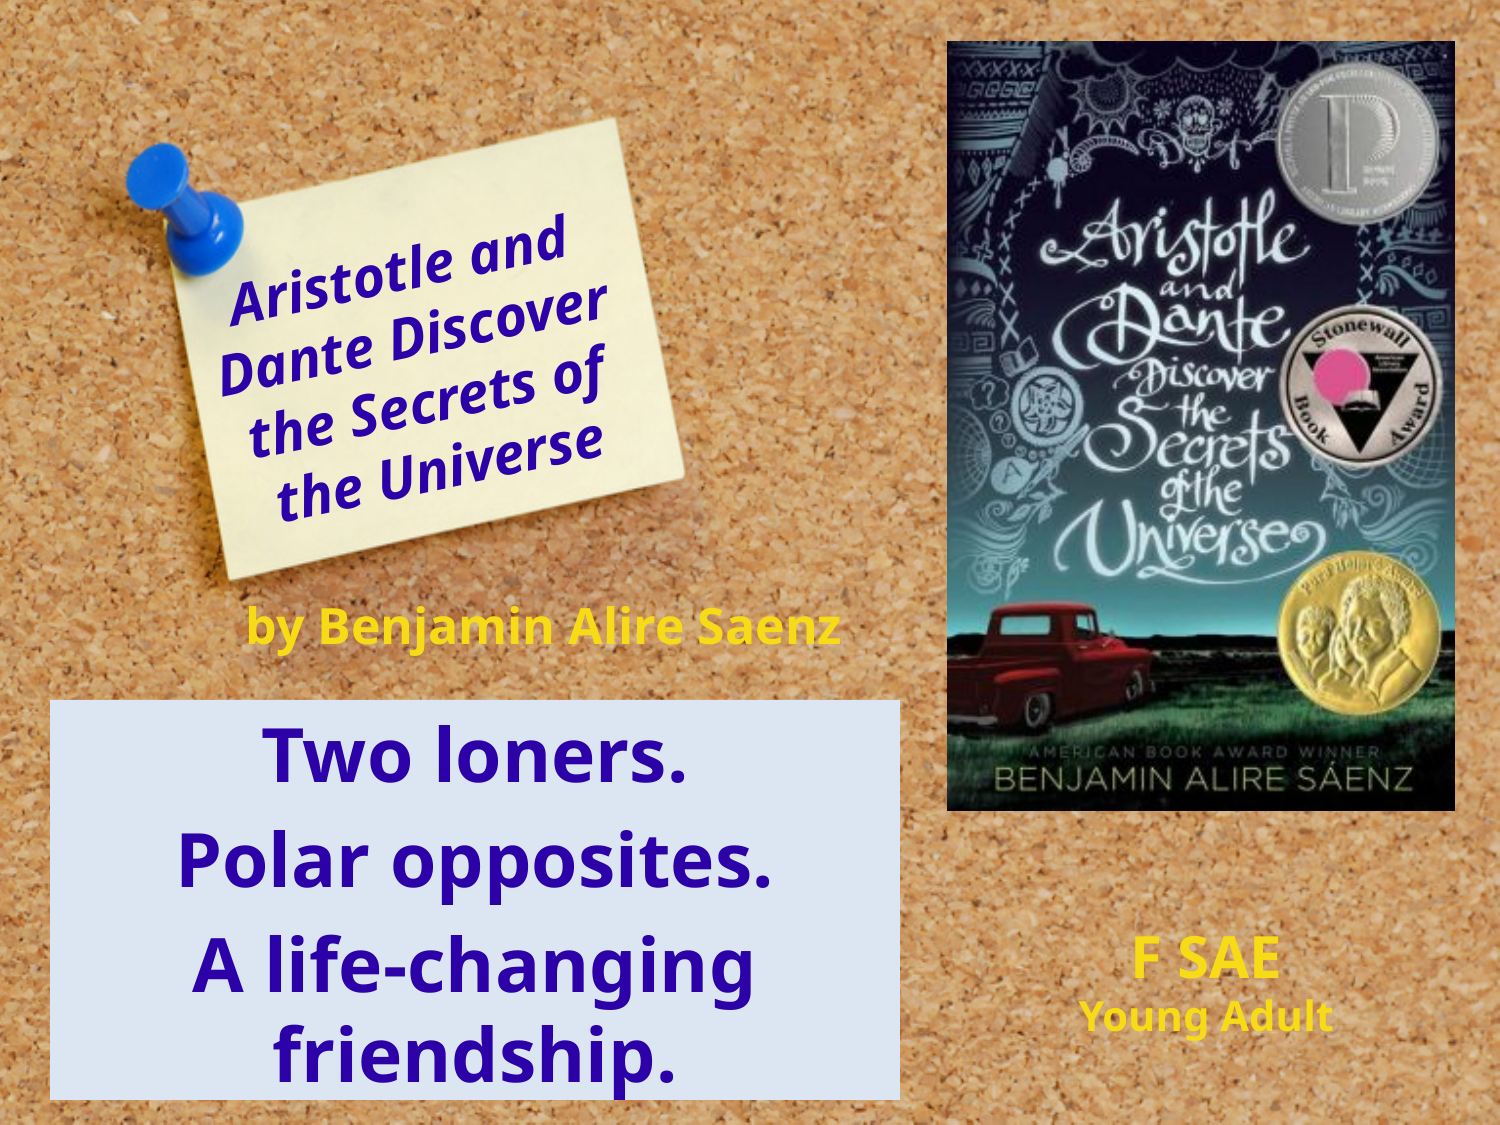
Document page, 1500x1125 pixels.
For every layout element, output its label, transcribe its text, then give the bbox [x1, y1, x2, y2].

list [946, 41, 1455, 811]
title Aristotle and Dante Discover the Secrets of the Universe [162, 174, 676, 561]
picture [0, 0, 1500, 1125]
text_box by Benjamin Alire Saenz [150, 587, 938, 663]
list Two loners. Polar opposites. A life-changing friendship. [50, 699, 900, 1100]
text_box F SAE Young Adult [1037, 912, 1375, 1048]
